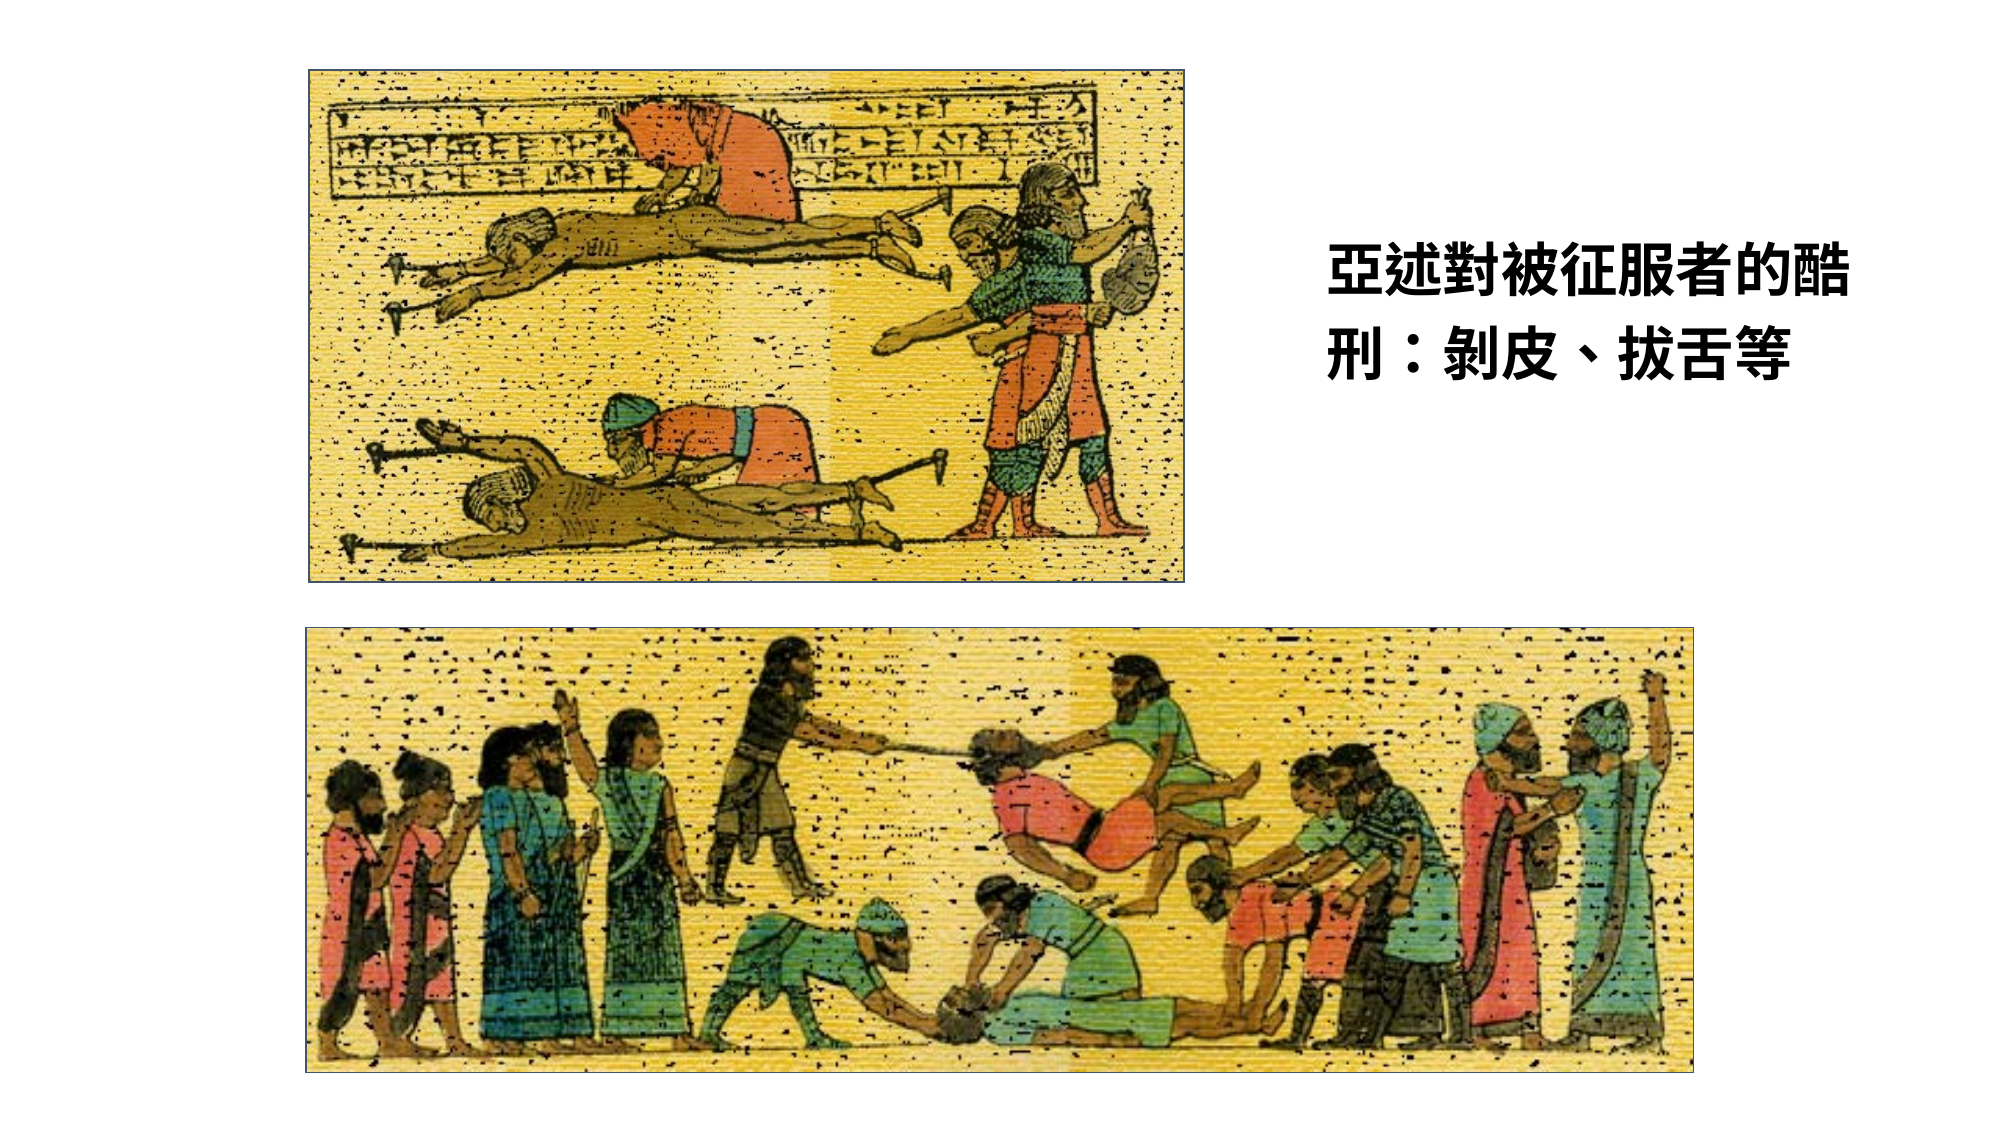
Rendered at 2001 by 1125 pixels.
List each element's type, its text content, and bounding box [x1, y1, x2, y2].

text_box 亞述對被征服者的酷刑：剝皮、拔舌等 [1311, 211, 1872, 394]
picture [309, 70, 1184, 582]
picture [306, 628, 1693, 1072]
